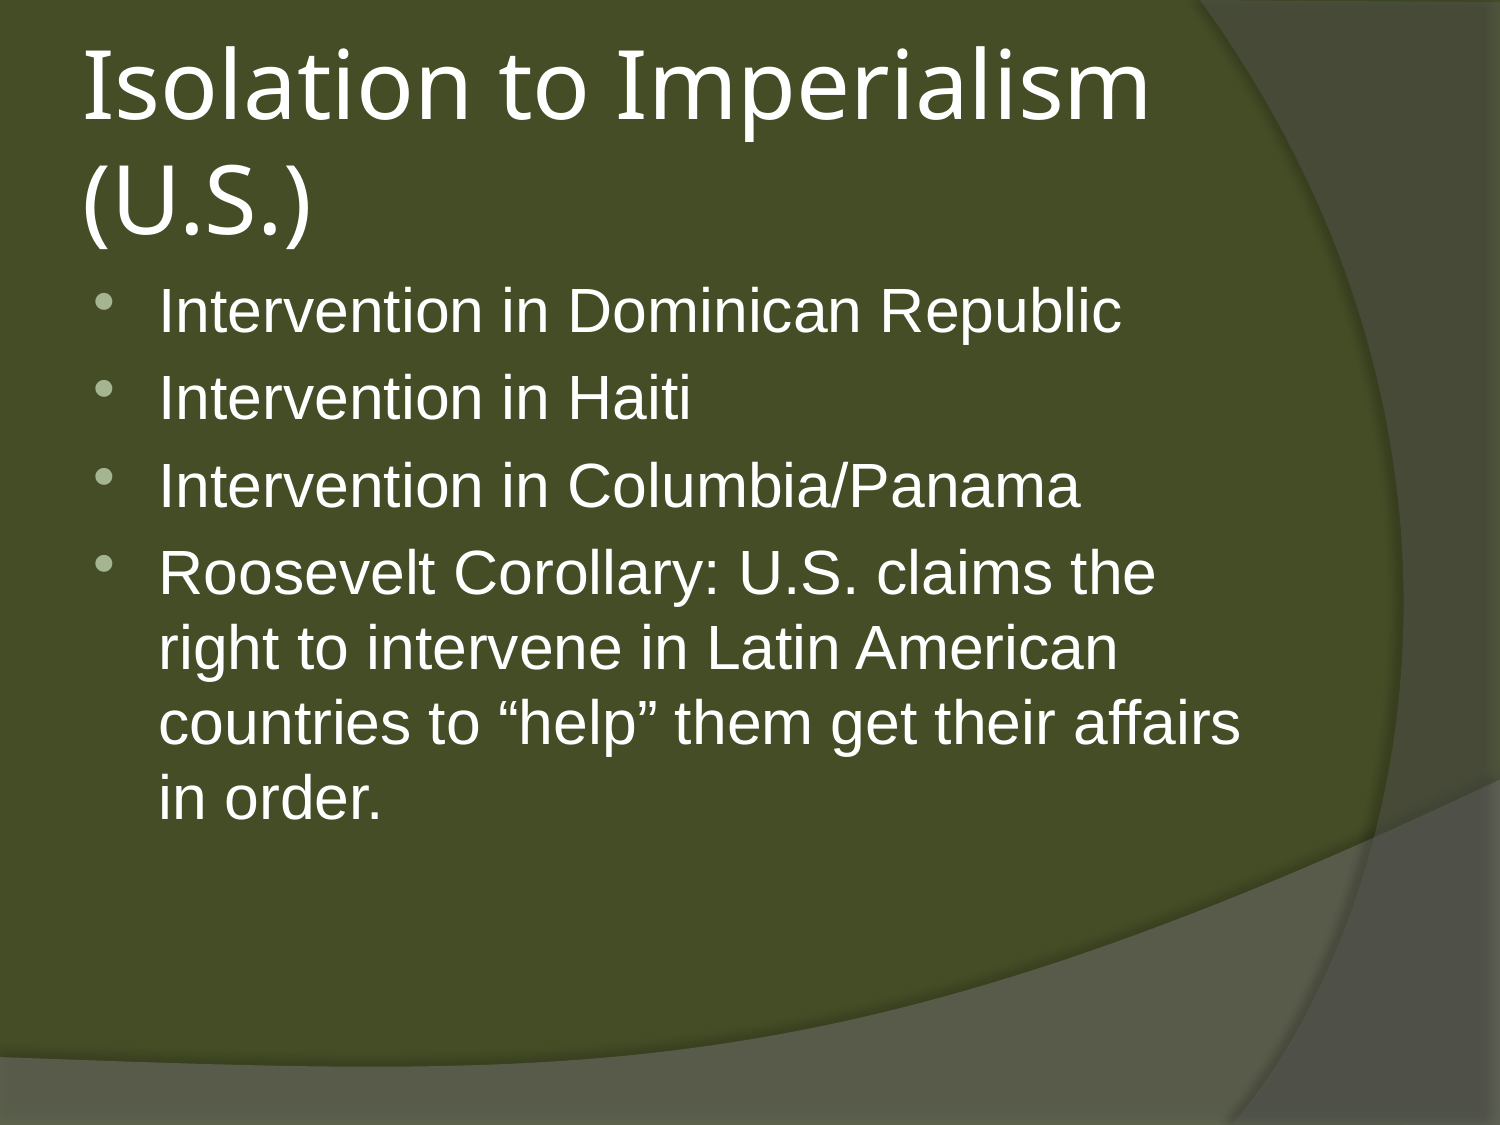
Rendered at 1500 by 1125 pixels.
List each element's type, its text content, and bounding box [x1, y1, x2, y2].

title Isolation to Imperialism (U.S.) [75, 45, 1300, 233]
list Intervention in Dominican Republic Intervention in Haiti Intervention in Columbia/Panama Roosevelt Corollary: U.S. claims the right to intervene in Latin American countries to “help” them get their affairs in order. [75, 262, 1300, 1005]
